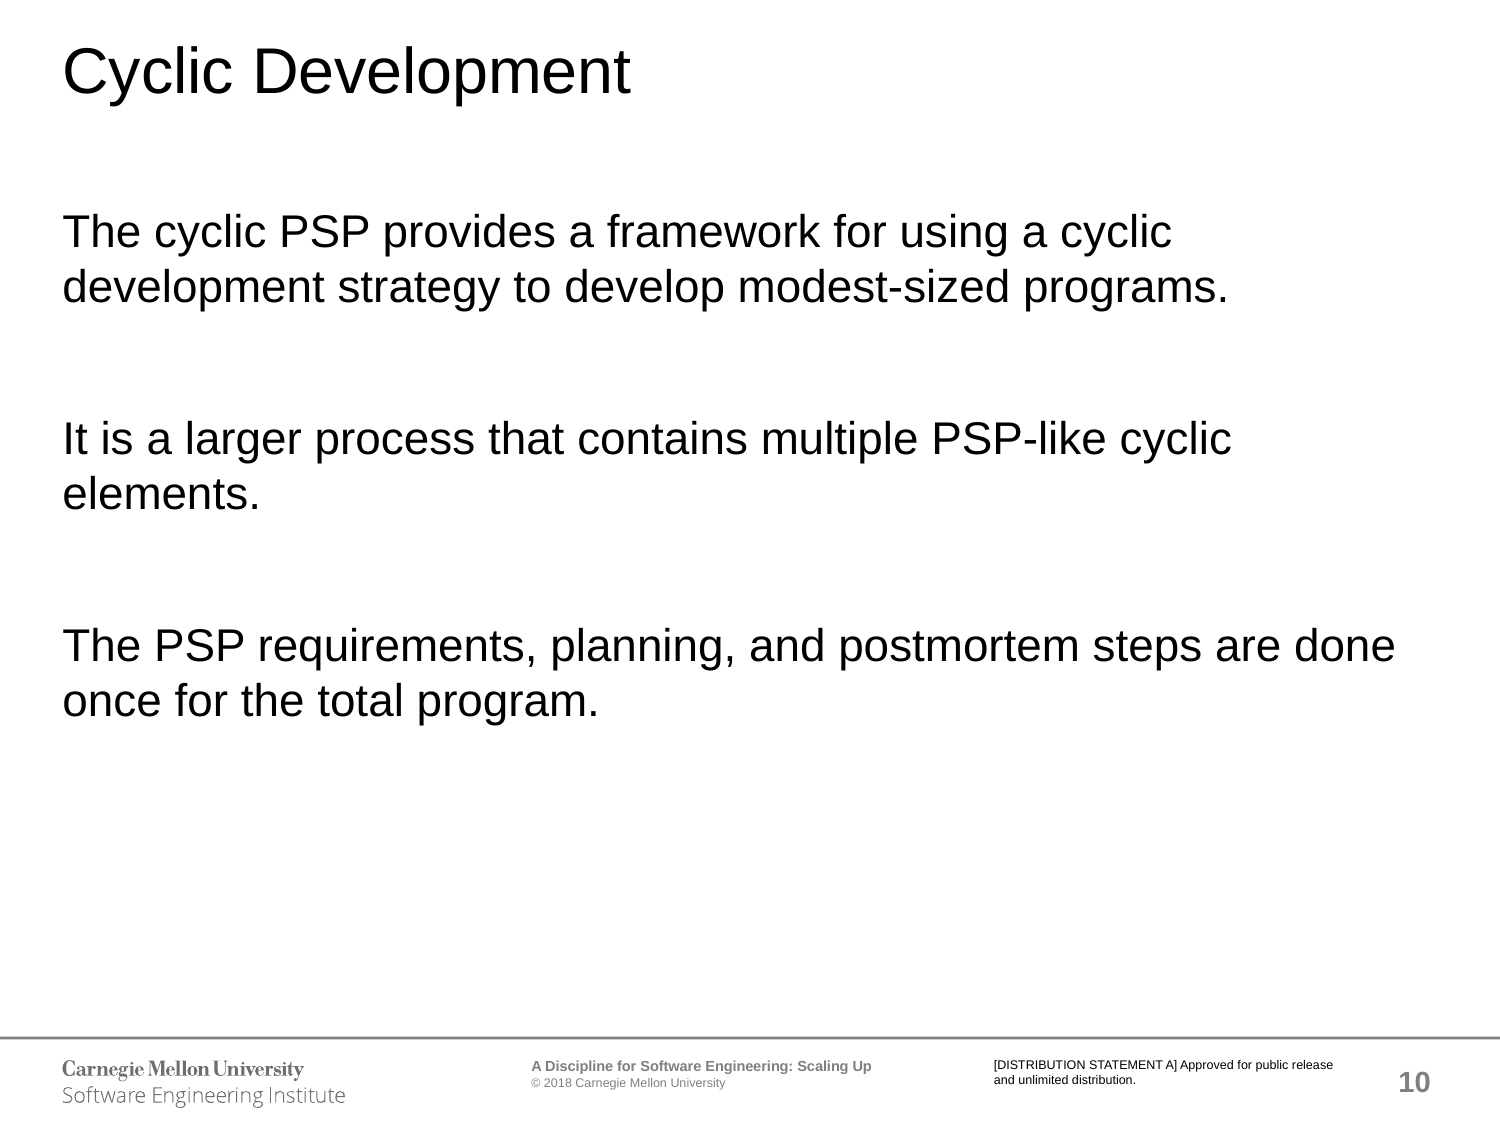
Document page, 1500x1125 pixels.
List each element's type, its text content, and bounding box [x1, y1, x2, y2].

title Cyclic Development [62, 37, 1338, 182]
list The cyclic PSP provides a framework for using a cyclic development strategy to develop modest-sized programs. It is a larger process that contains multiple PSP-like cyclic elements. The PSP requirements, planning, and postmortem steps are done once for the total program. [62, 202, 1431, 988]
